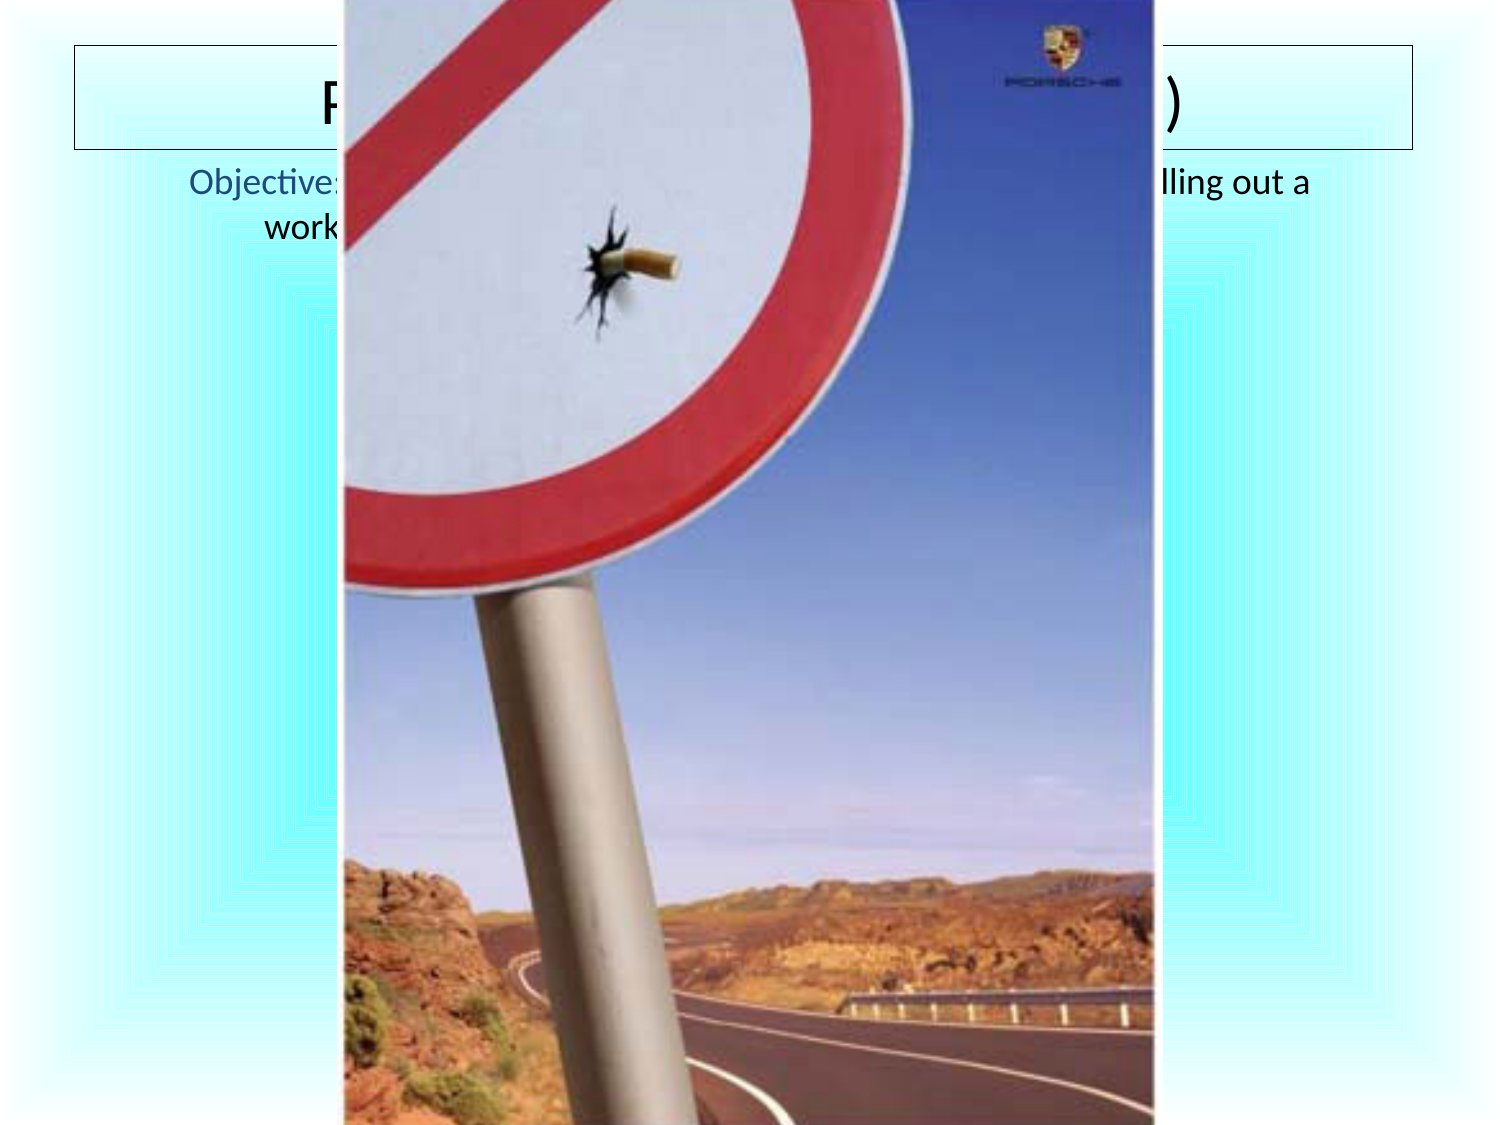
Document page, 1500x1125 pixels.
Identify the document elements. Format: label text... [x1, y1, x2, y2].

text_box Objective: SWBAT: Determine the target audience for an ad by filling out a worksheet [1166, 149, 1413, 255]
text_box Objective: SWBAT: Determine the target audience for an ad by filling out a worksheet [70, 149, 332, 255]
text_box Preview Advertisements (5 min) [74, 45, 332, 149]
text_box Preview Advertisements (5 min) [1166, 45, 1413, 149]
picture [337, 0, 1163, 1125]
